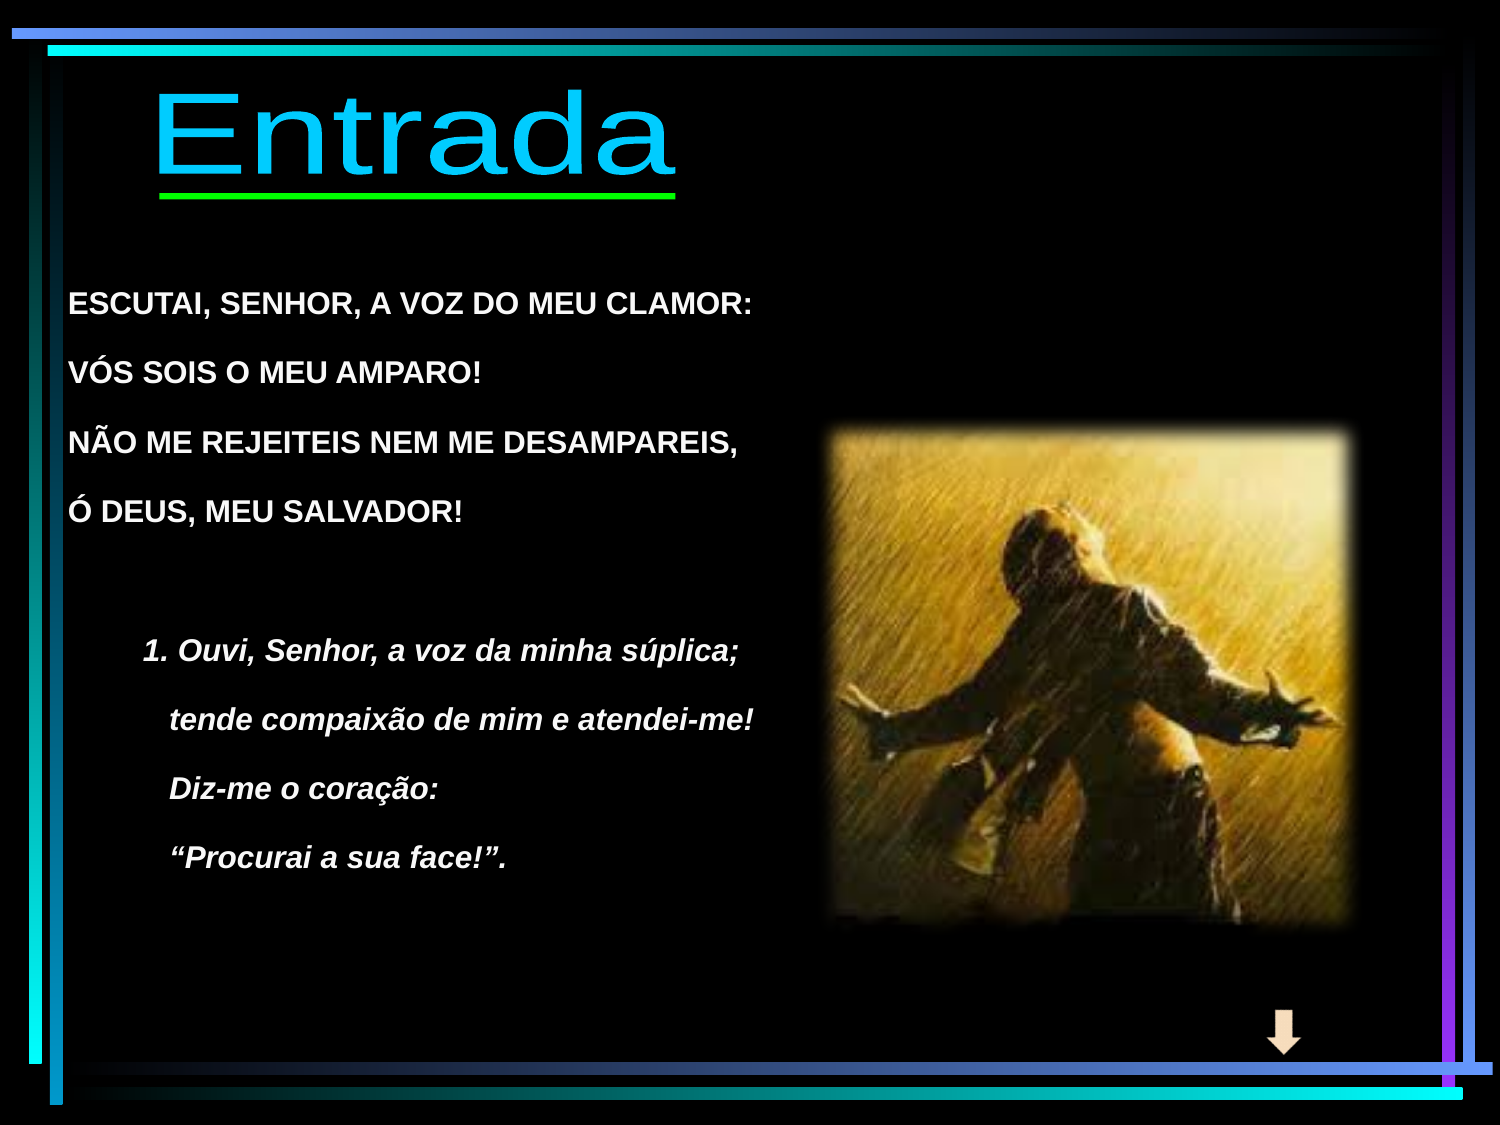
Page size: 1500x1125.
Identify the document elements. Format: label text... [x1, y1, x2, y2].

picture [1266, 1007, 1304, 1052]
picture [814, 414, 1365, 941]
text_box ESCUTAI, SENHOR, A VOZ DO MEU CLAMOR: VÓS SOIS O MEU AMPARO! NÃO ME REJEITEIS NEM ME DESAMPAREIS, Ó DEUS, MEU SALVADOR! 1. Ouvi, Senhor, a voz da minha súplica; tende compaixão de mim e atendei-me! Diz-me o coração: “Procurai a sua face!”. [53, 276, 1285, 905]
